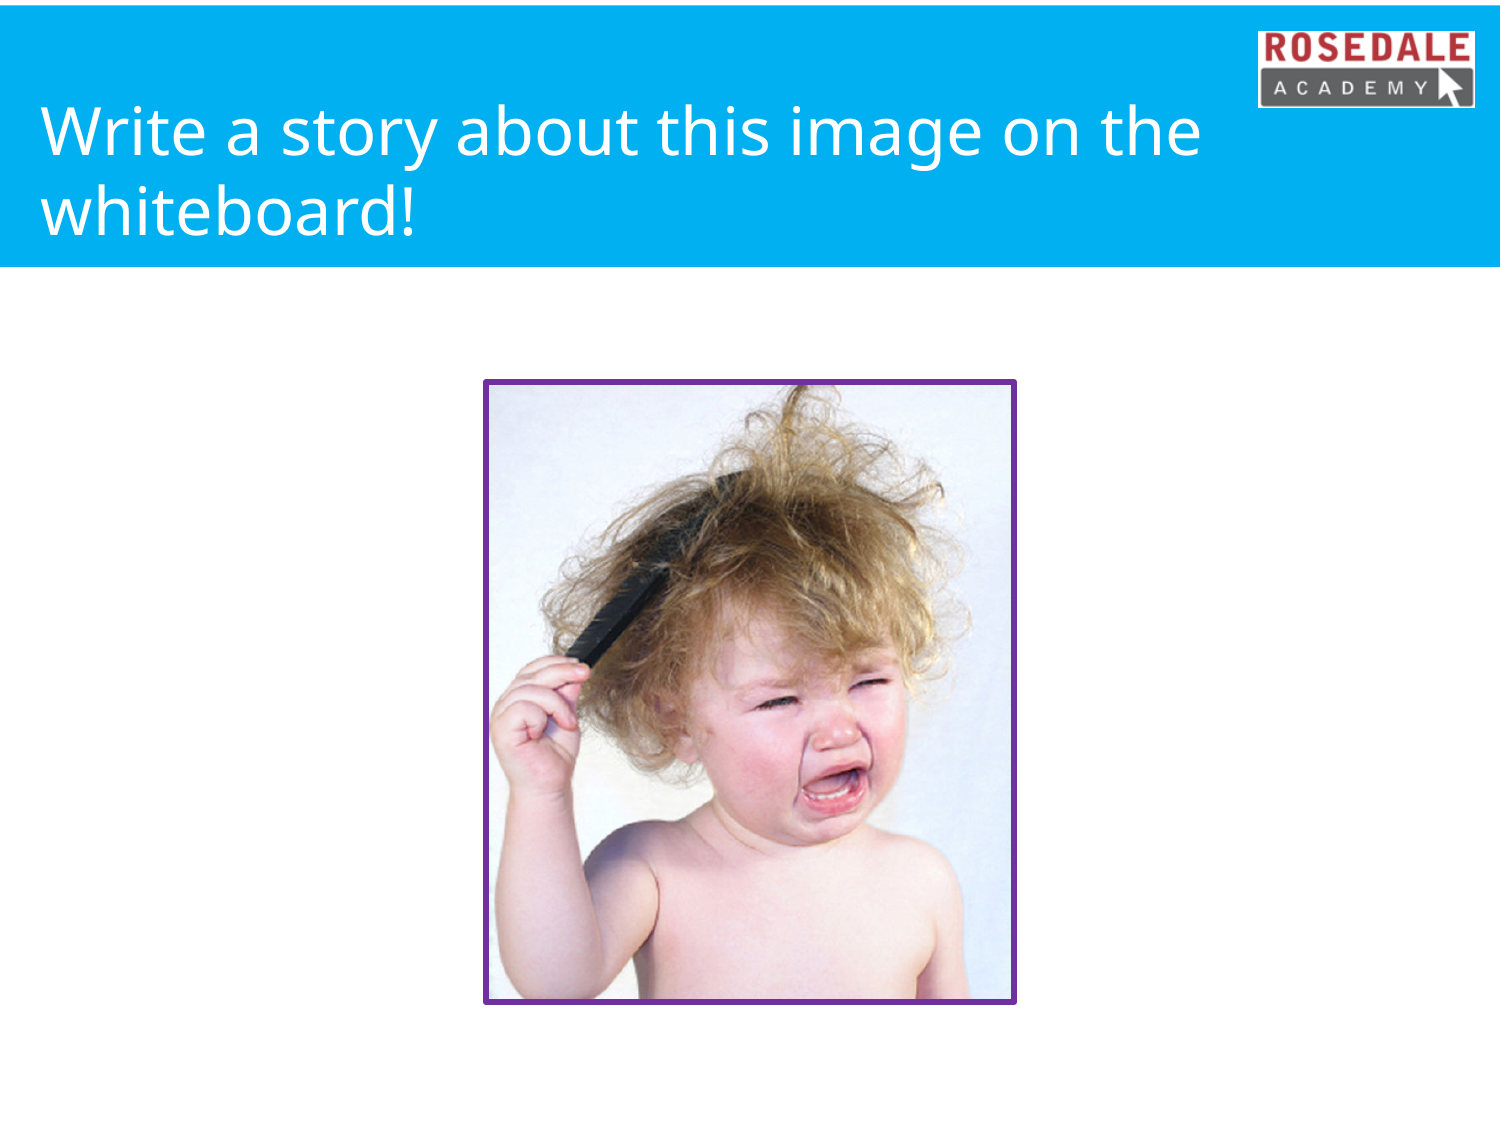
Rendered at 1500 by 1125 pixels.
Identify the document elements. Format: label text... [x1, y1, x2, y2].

picture [489, 385, 1011, 1000]
picture [1259, 32, 1474, 107]
text_box Write a story about this image on the whiteboard! [25, 81, 1388, 257]
text_box [0, 4, 1500, 268]
